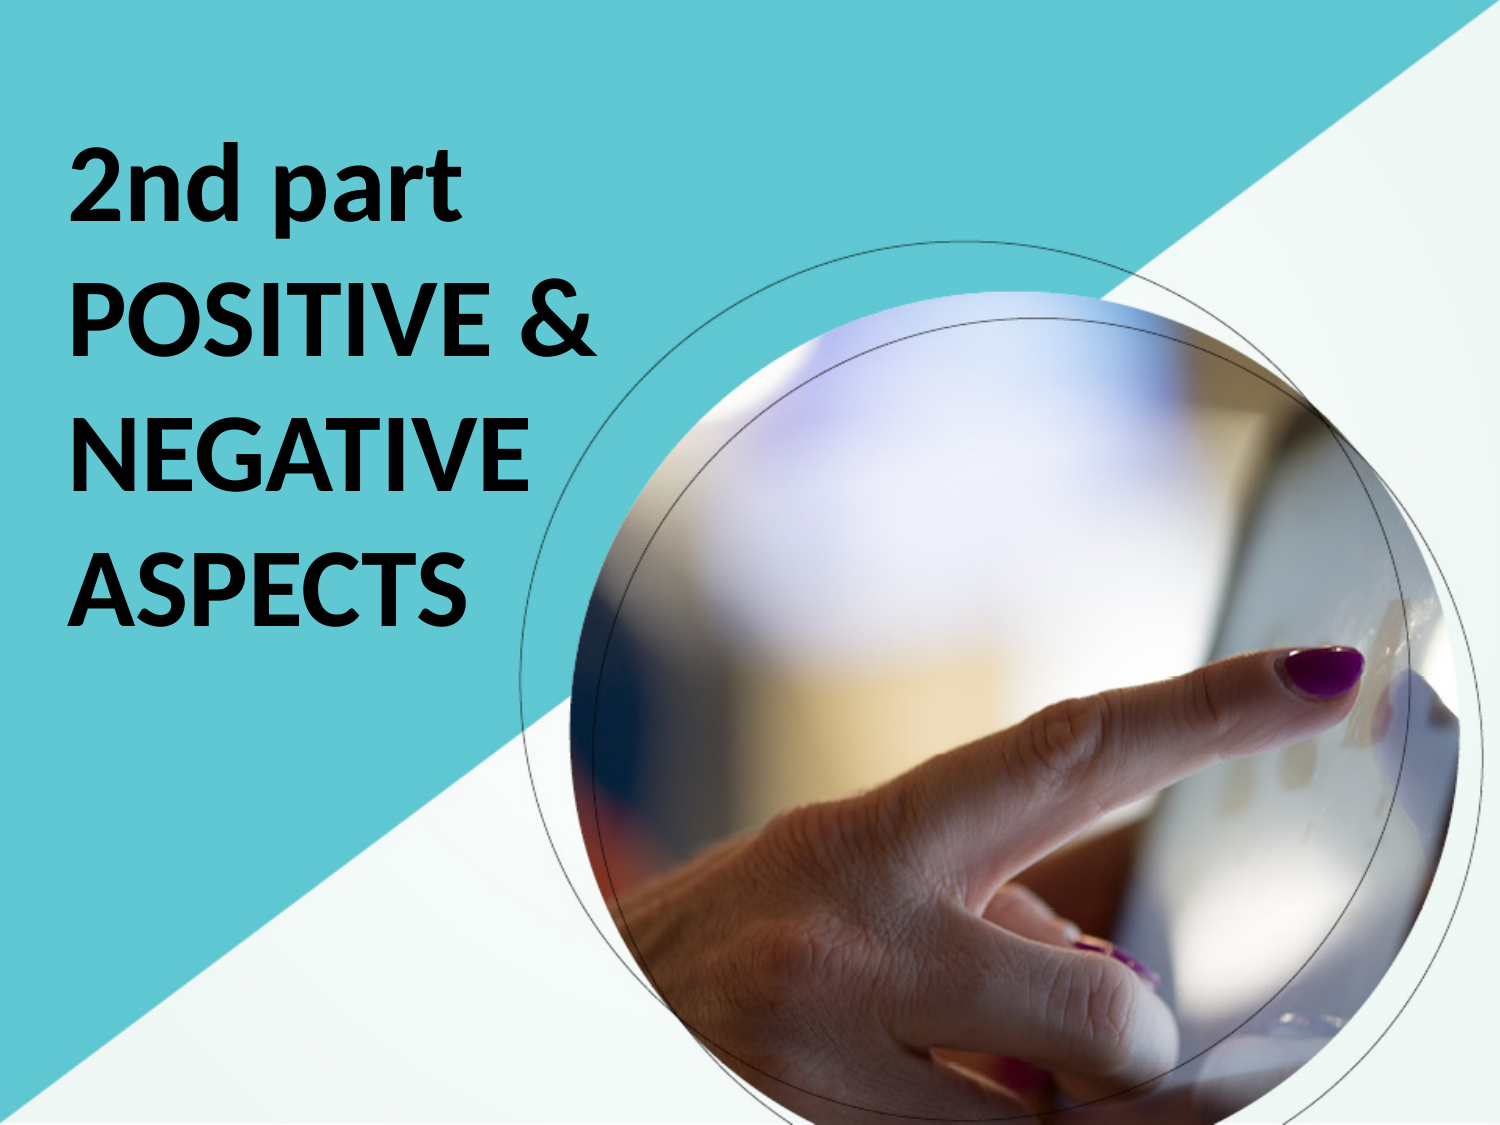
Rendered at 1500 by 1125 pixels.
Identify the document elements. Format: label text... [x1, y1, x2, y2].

text_box 2nd part POSITIVE & NEGATIVE ASPECTS [52, 101, 1172, 657]
picture [0, 0, 1500, 1125]
